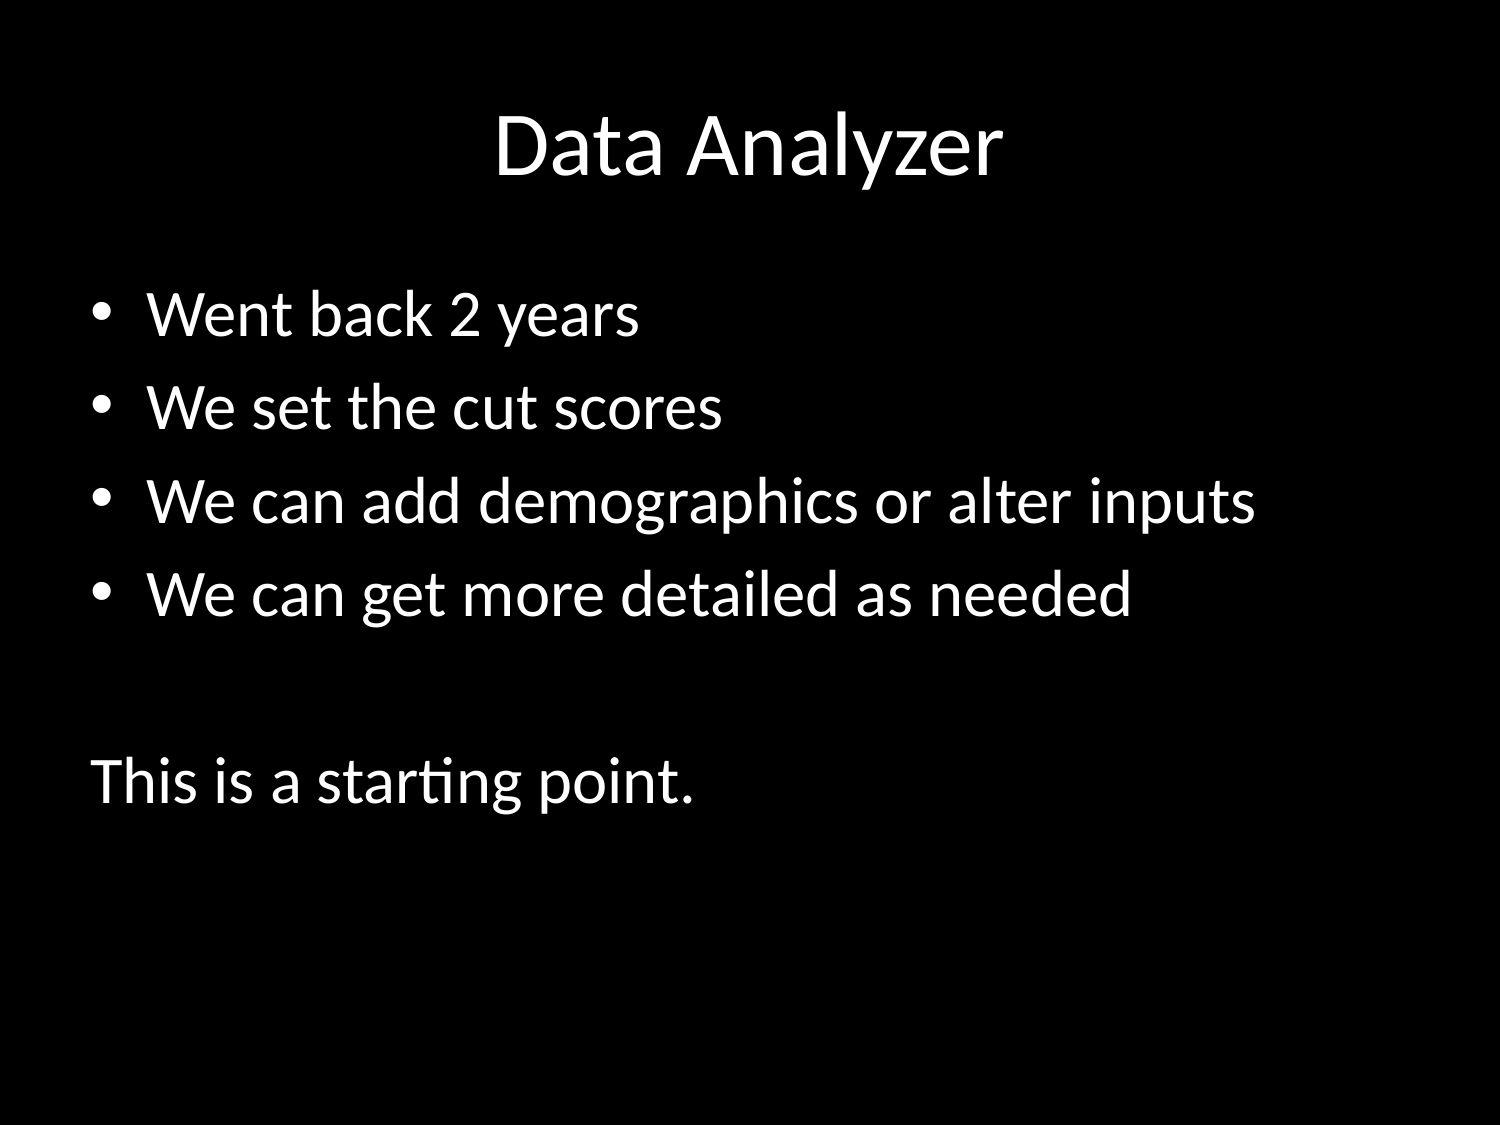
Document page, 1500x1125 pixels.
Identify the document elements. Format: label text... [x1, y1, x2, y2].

list Went back 2 years We set the cut scores We can add demographics or alter inputs We can get more detailed as needed This is a starting point. [75, 262, 1425, 1005]
title Data Analyzer [75, 45, 1425, 233]
